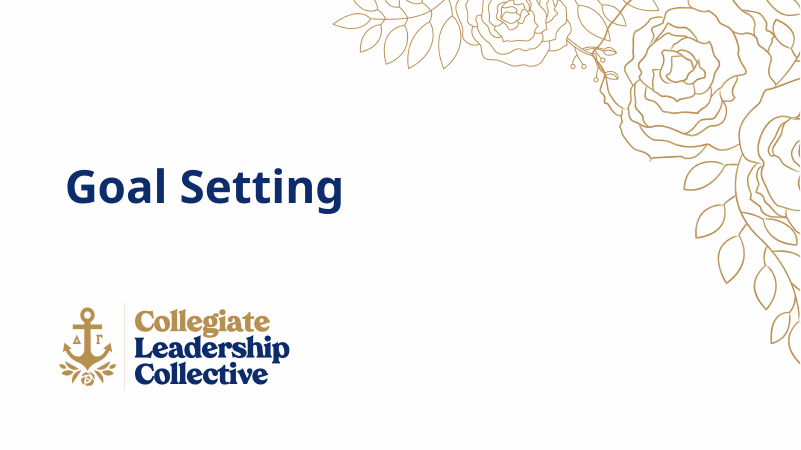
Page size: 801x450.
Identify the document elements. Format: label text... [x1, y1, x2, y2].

picture [0, 0, 801, 450]
list Goal Setting [50, 150, 434, 213]
